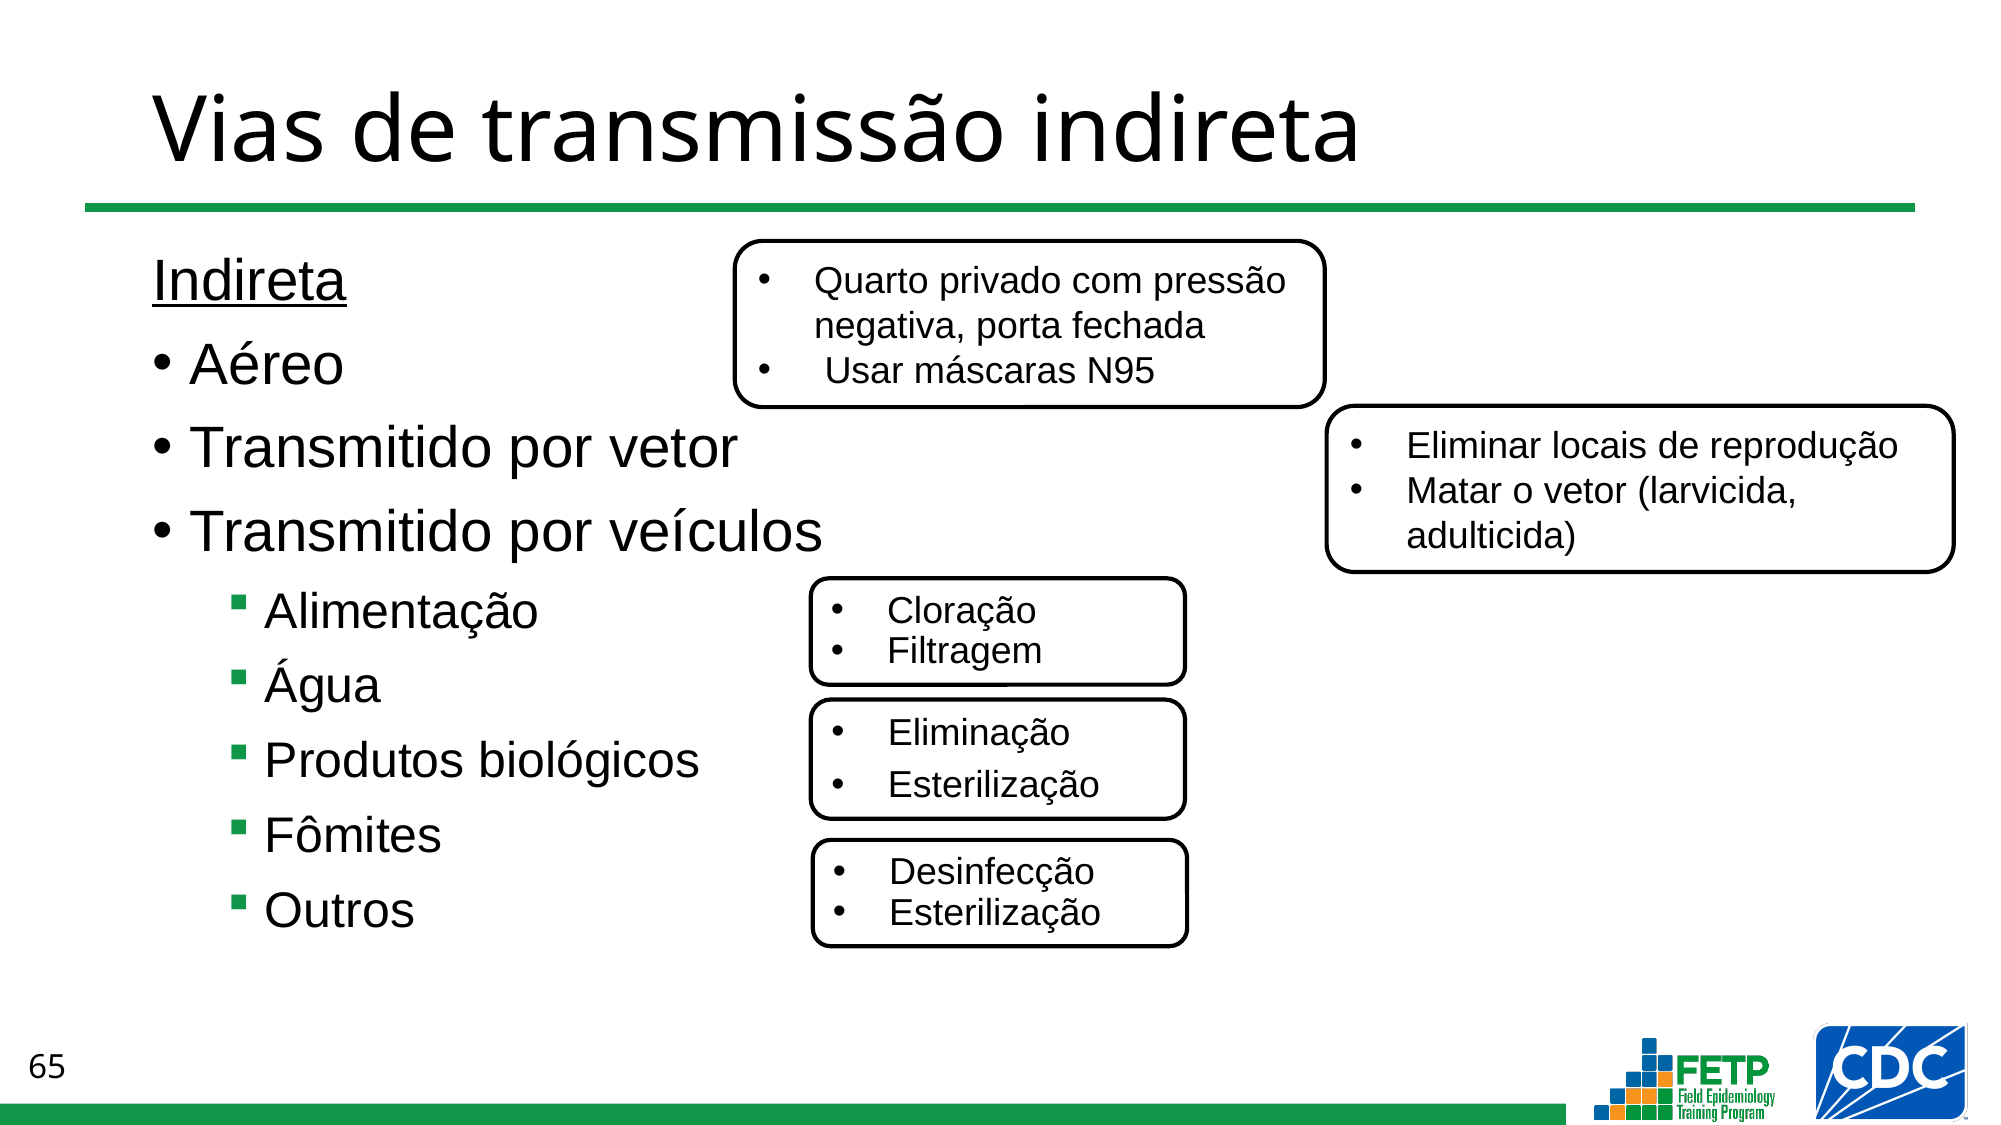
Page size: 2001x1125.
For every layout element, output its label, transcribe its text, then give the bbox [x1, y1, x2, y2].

text_box Eliminação Esterilização [810, 699, 1186, 819]
title Vias de transmissão indireta [137, 75, 1863, 207]
text_box Cloração Filtragem [810, 578, 1186, 685]
picture [1594, 1038, 1775, 1122]
picture [1813, 1023, 1968, 1122]
text_box Desinfecção Esterilização [812, 839, 1188, 947]
text_box Quarto privado com pressão negativa, porta fechada Usar máscaras N95 [734, 240, 1325, 408]
text_box Eliminar locais de reprodução Matar o vetor (larvicida, adulticida) [1326, 405, 1954, 573]
list Indireta Aéreo Transmitido por vetor Transmitido por veículos Alimentação Água Produtos biológicos Fômites Outros [137, 242, 1863, 1004]
